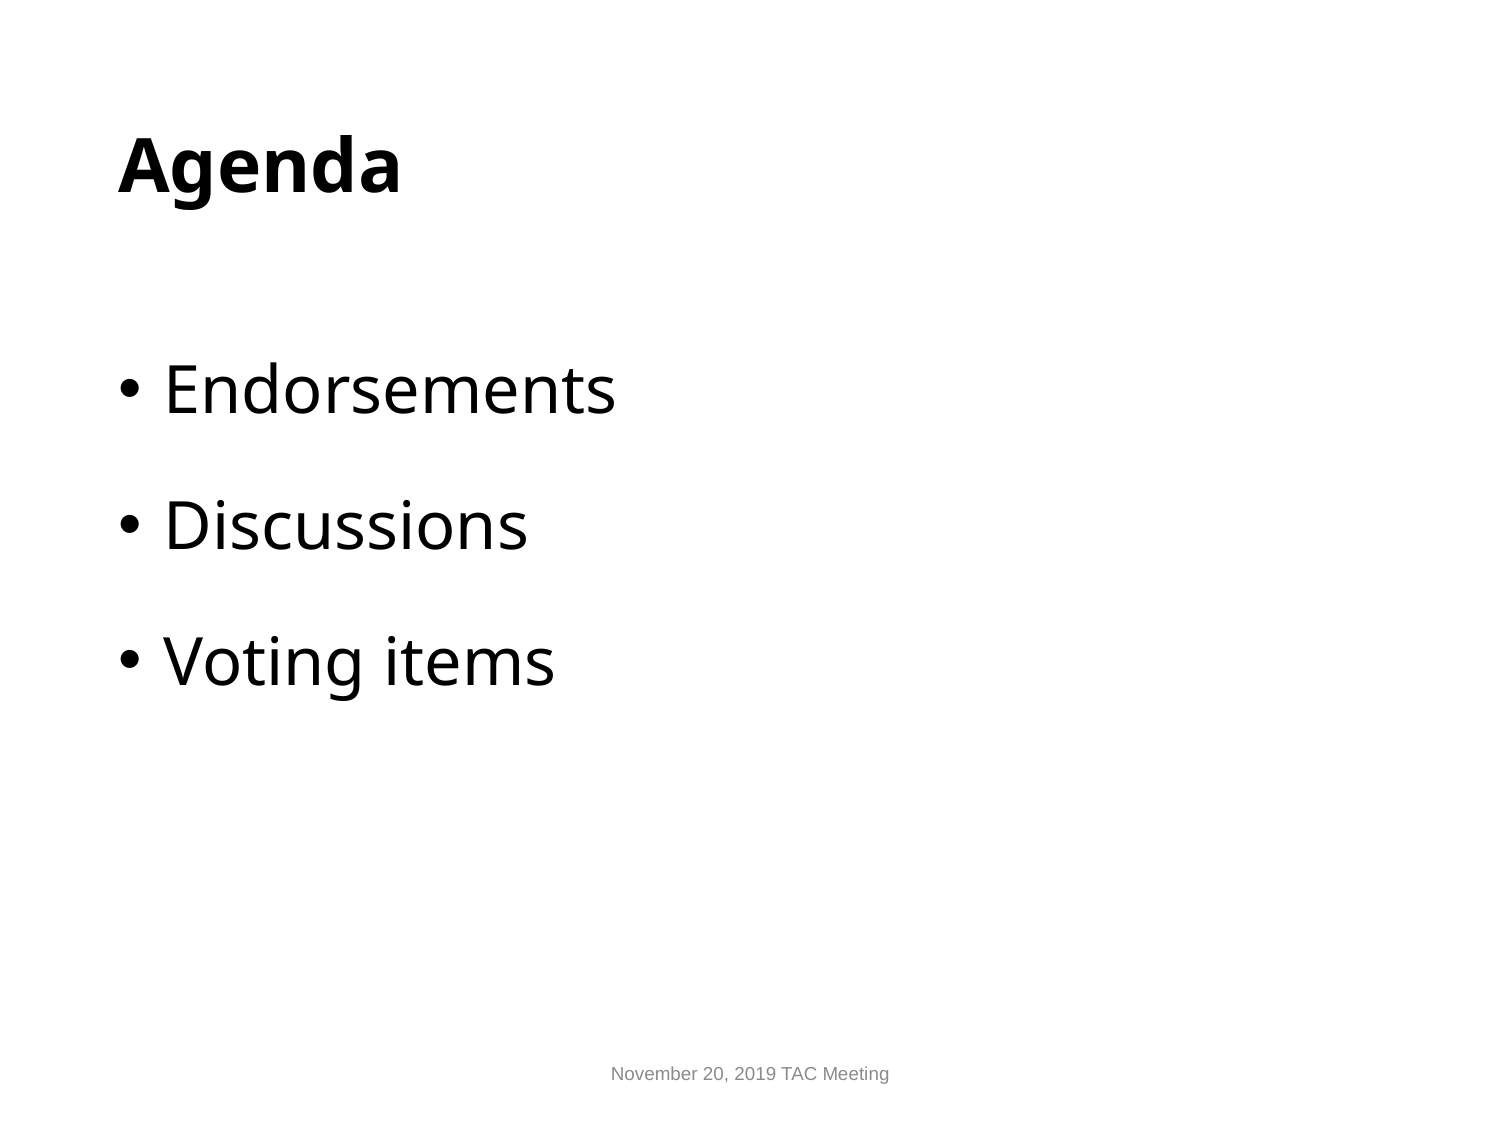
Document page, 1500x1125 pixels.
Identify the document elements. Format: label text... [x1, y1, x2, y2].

footer November 20, 2019 TAC Meeting [496, 1042, 1004, 1103]
list Endorsements Discussions Voting items [103, 299, 1397, 1014]
title Agenda [103, 59, 1397, 278]
